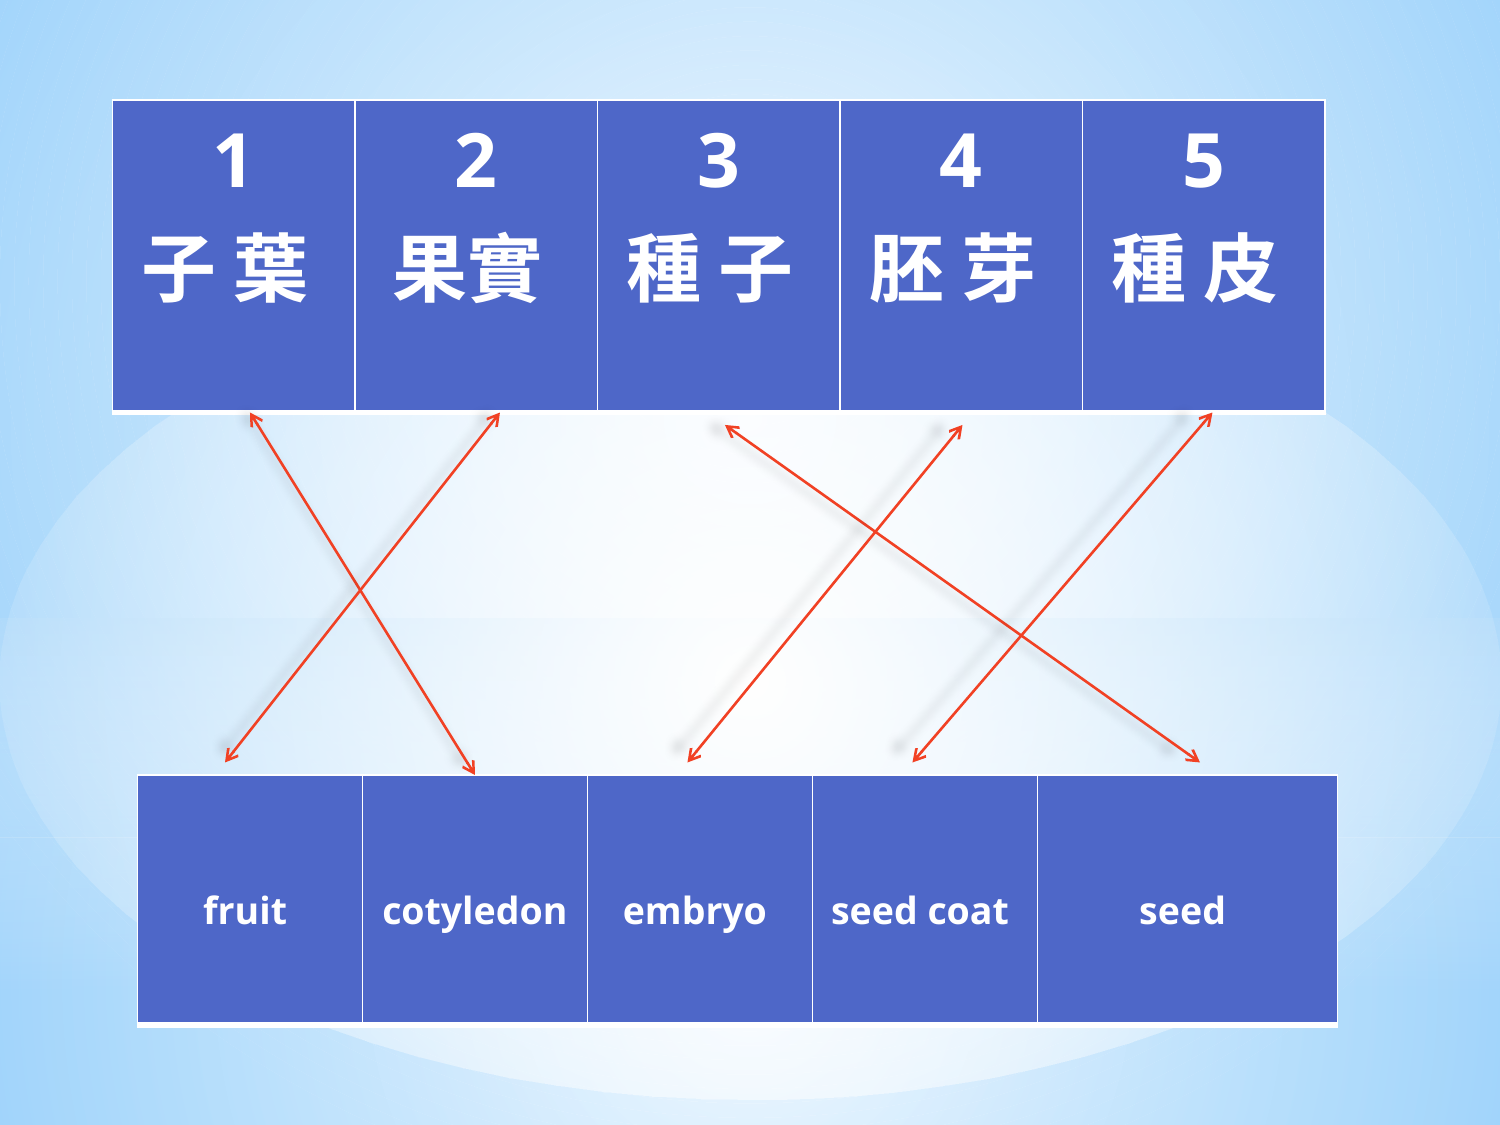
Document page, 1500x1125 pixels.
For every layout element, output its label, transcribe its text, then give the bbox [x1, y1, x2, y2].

table_header fruit [138, 776, 362, 1022]
table_header 4 胚 芽 [841, 101, 1082, 410]
table_header embryo [588, 776, 812, 1022]
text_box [912, 412, 1213, 763]
table_header 2 果實 [356, 101, 597, 410]
table_header cotyledon [363, 776, 587, 1022]
table_header 3 種 子 [598, 101, 839, 410]
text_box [224, 412, 501, 763]
table_header seed [1038, 776, 1337, 1022]
table_header 1 子 葉 [113, 101, 354, 410]
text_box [687, 424, 907, 763]
table_header 5 種 皮 [1083, 101, 1324, 410]
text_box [249, 772, 476, 776]
table_header seed coat [813, 776, 1037, 1022]
